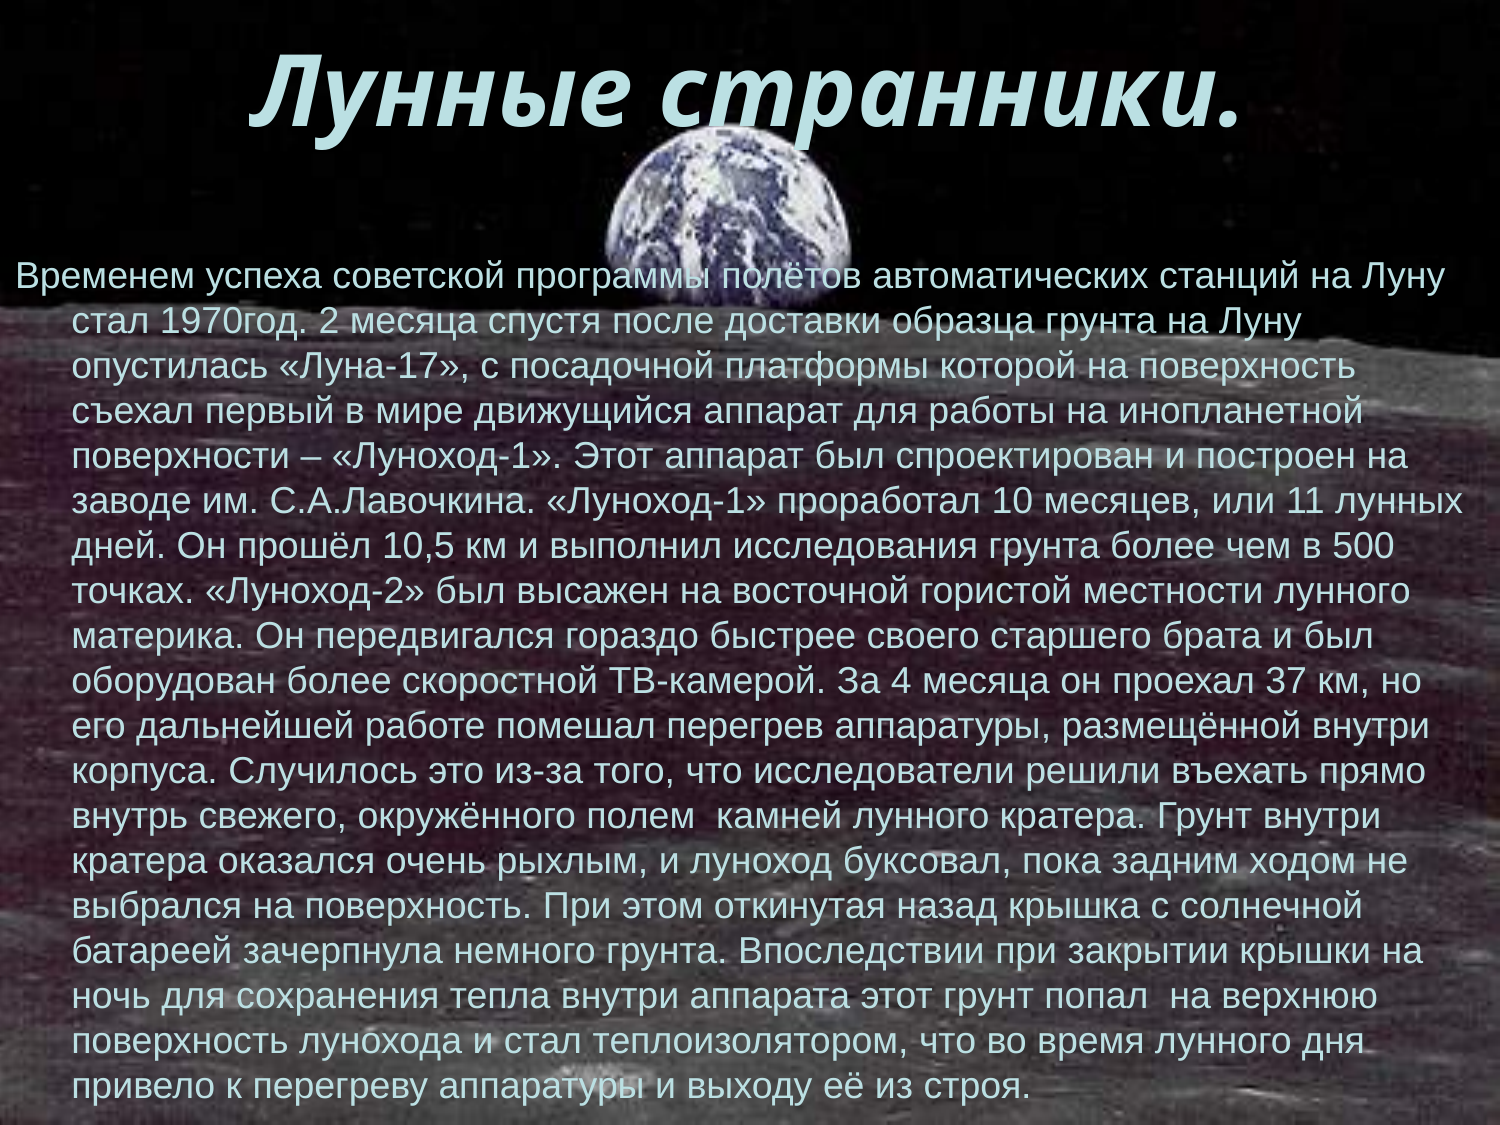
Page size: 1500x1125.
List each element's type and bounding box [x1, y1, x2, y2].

list [0, 0, 1500, 1125]
